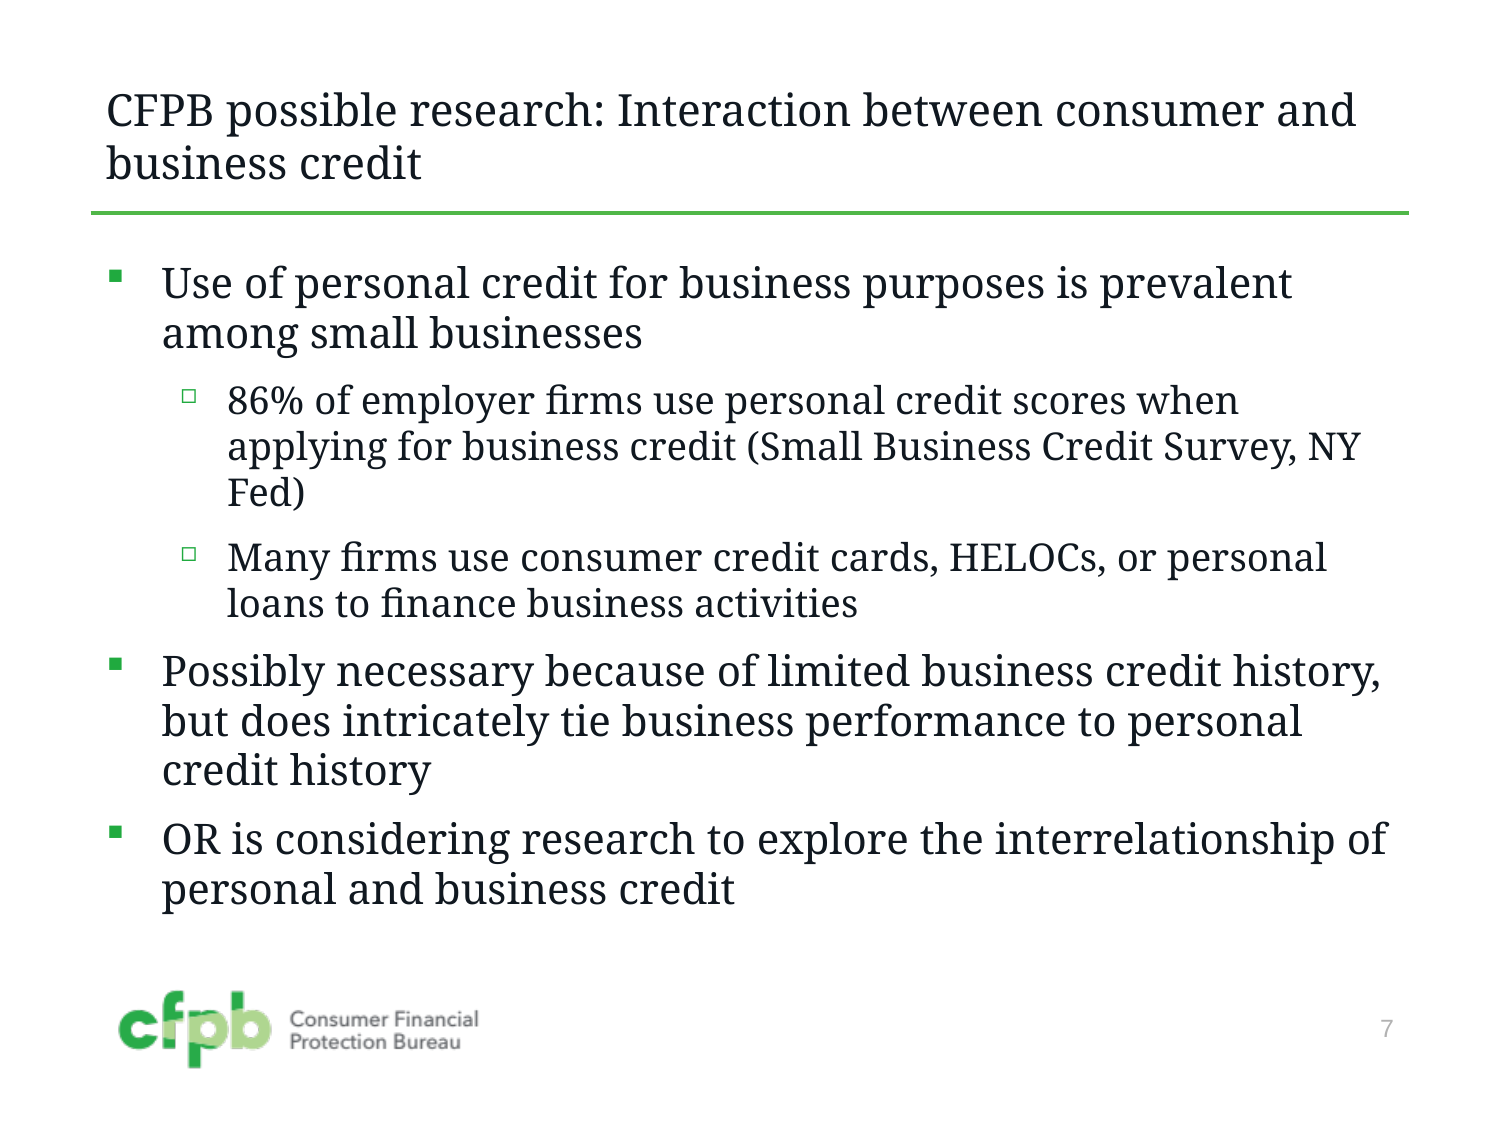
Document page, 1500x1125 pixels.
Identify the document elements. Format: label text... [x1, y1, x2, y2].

title CFPB possible research: Interaction between consumer and business credit [90, 74, 1410, 197]
footer 7 [934, 997, 1410, 1058]
list Use of personal credit for business purposes is prevalent among small businesses 86% of employer firms use personal credit scores when applying for business credit (Small Business Credit Survey, NY Fed) Many firms use consumer credit cards, HELOCs, or personal loans to finance business activities Possibly necessary because of limited business credit history, but does intricately tie business performance to personal credit history OR is considering research to explore the interrelationship of personal and business credit [90, 249, 1410, 924]
